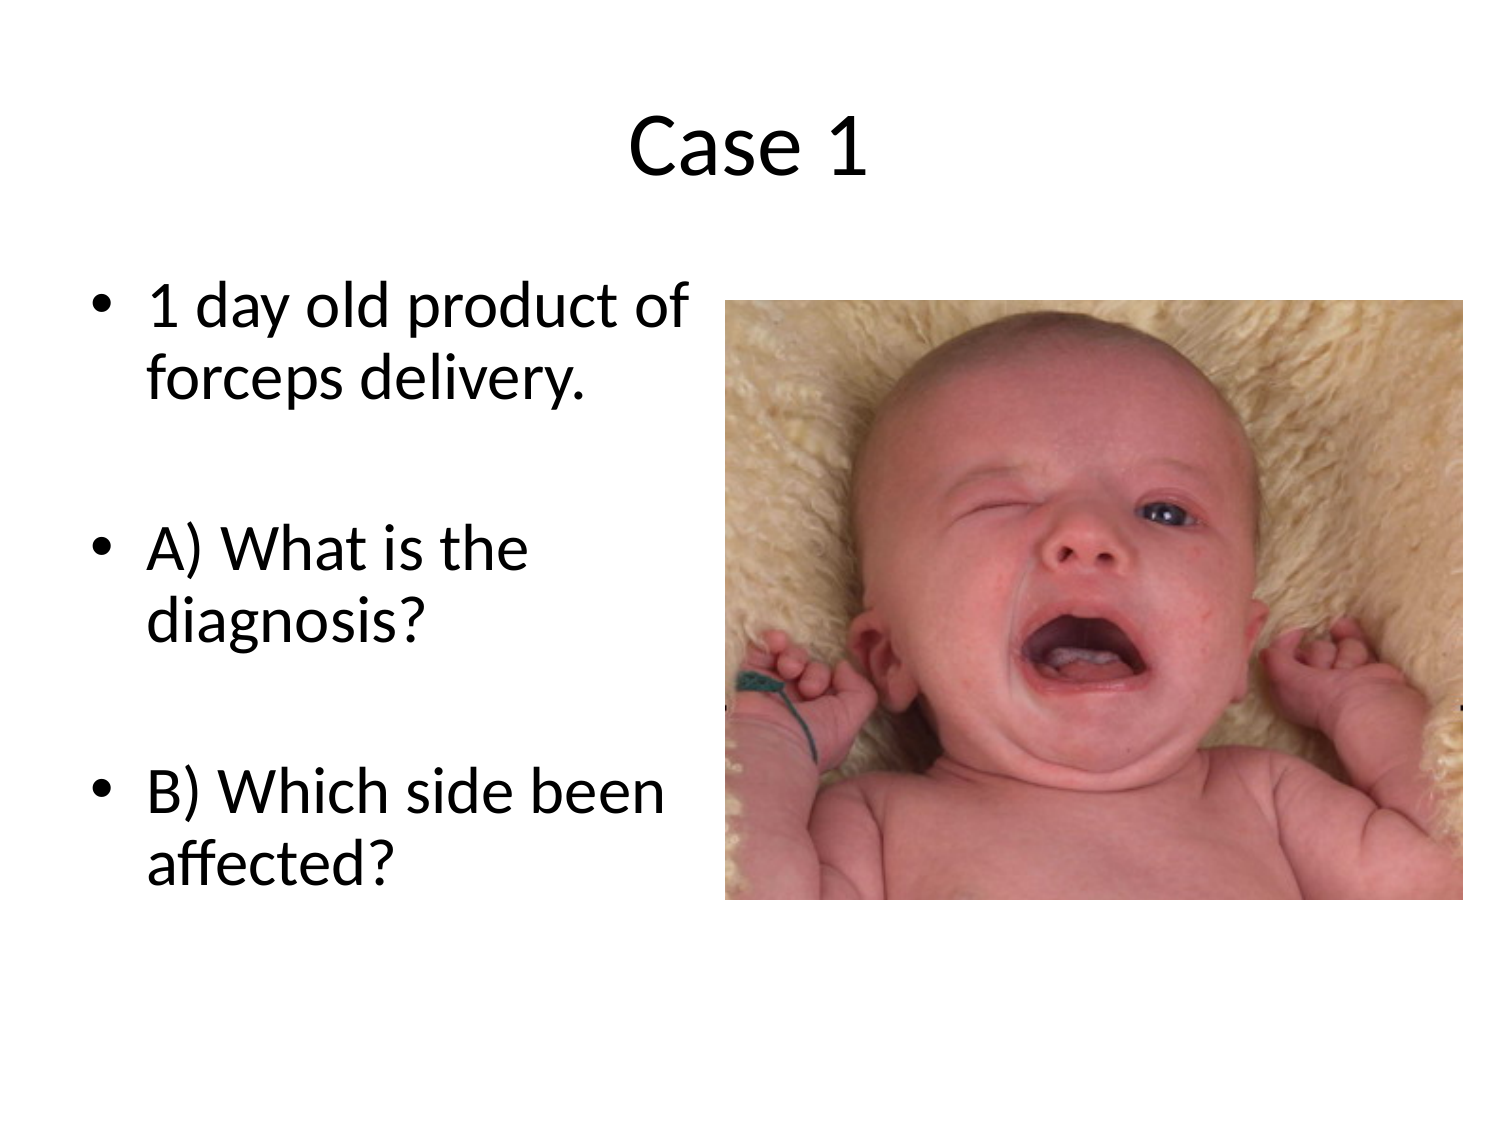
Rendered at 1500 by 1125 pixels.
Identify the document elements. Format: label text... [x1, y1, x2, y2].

list 1 day old product of forceps delivery. A) What is the diagnosis? B) Which side been affected? [75, 262, 713, 1005]
title Case 1 [75, 45, 1425, 233]
picture [724, 299, 1470, 900]
